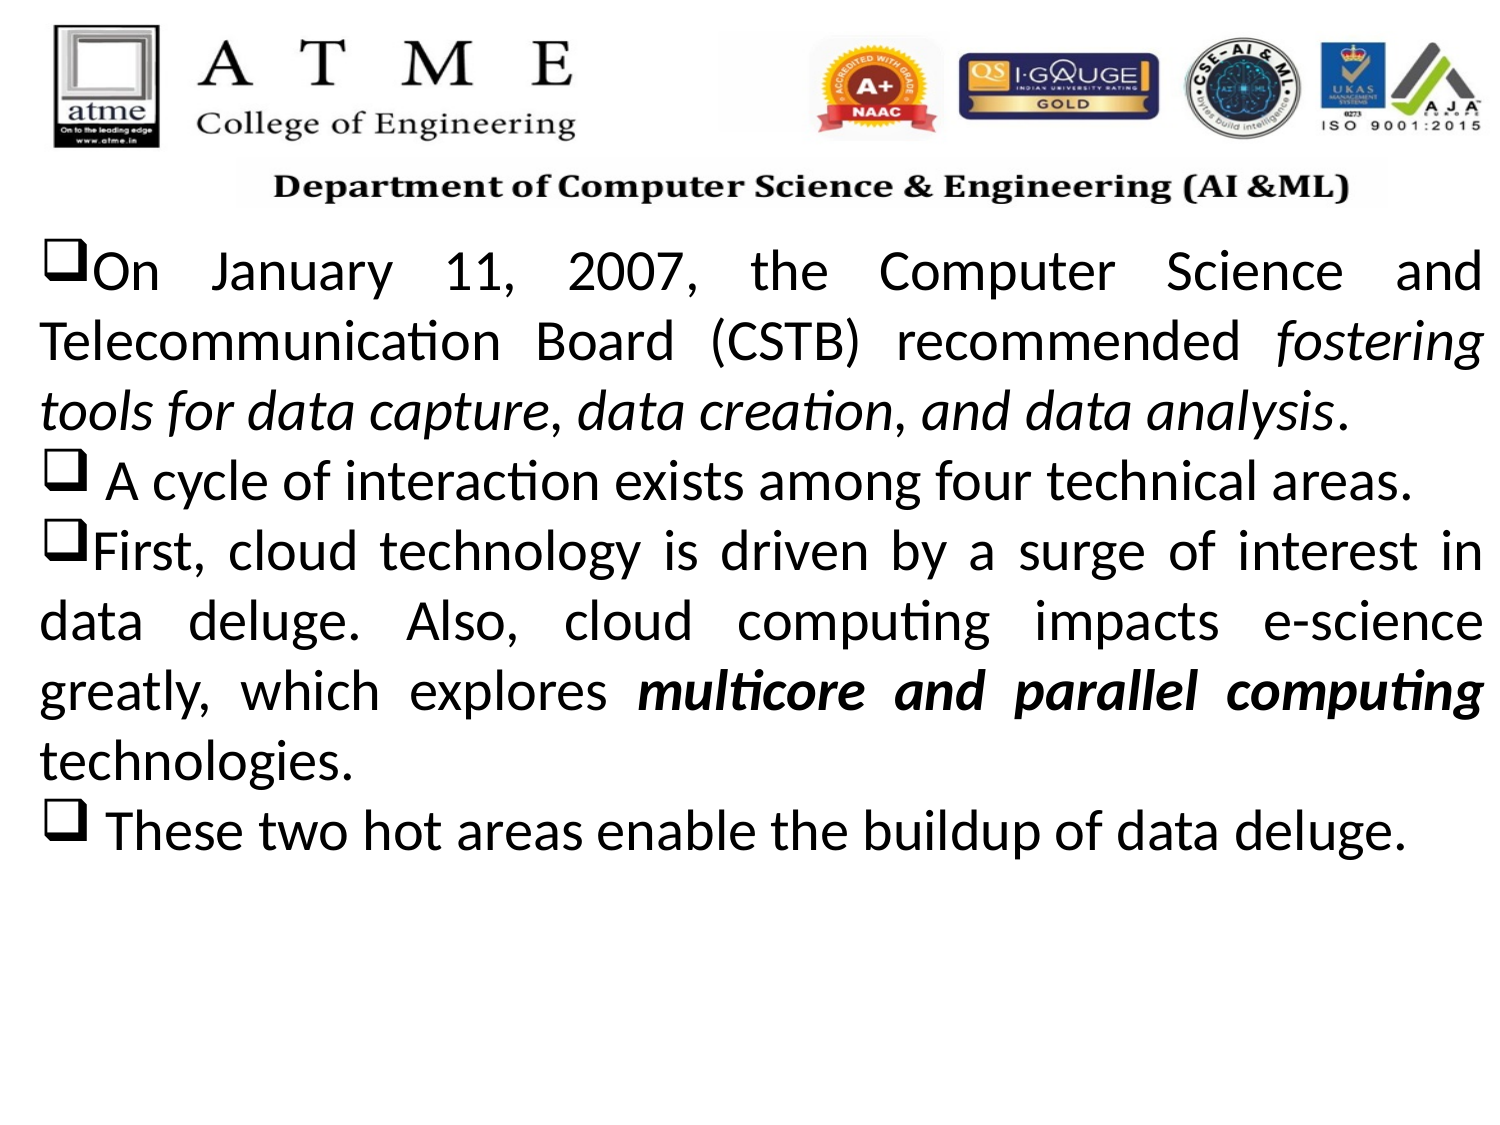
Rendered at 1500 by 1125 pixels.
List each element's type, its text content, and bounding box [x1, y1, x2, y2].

picture [24, 0, 1500, 226]
text_box On January 11, 2007, the Computer Science and Telecommunication Board (CSTB) recommended fostering tools for data capture, data creation, and data analysis. A cycle of interaction exists among four technical areas. First, cloud technology is driven by a surge of interest in data deluge. Also, cloud computing impacts e-science greatly, which explores multicore and parallel computing technologies. These two hot areas enable the buildup of data deluge. [24, 232, 1500, 870]
